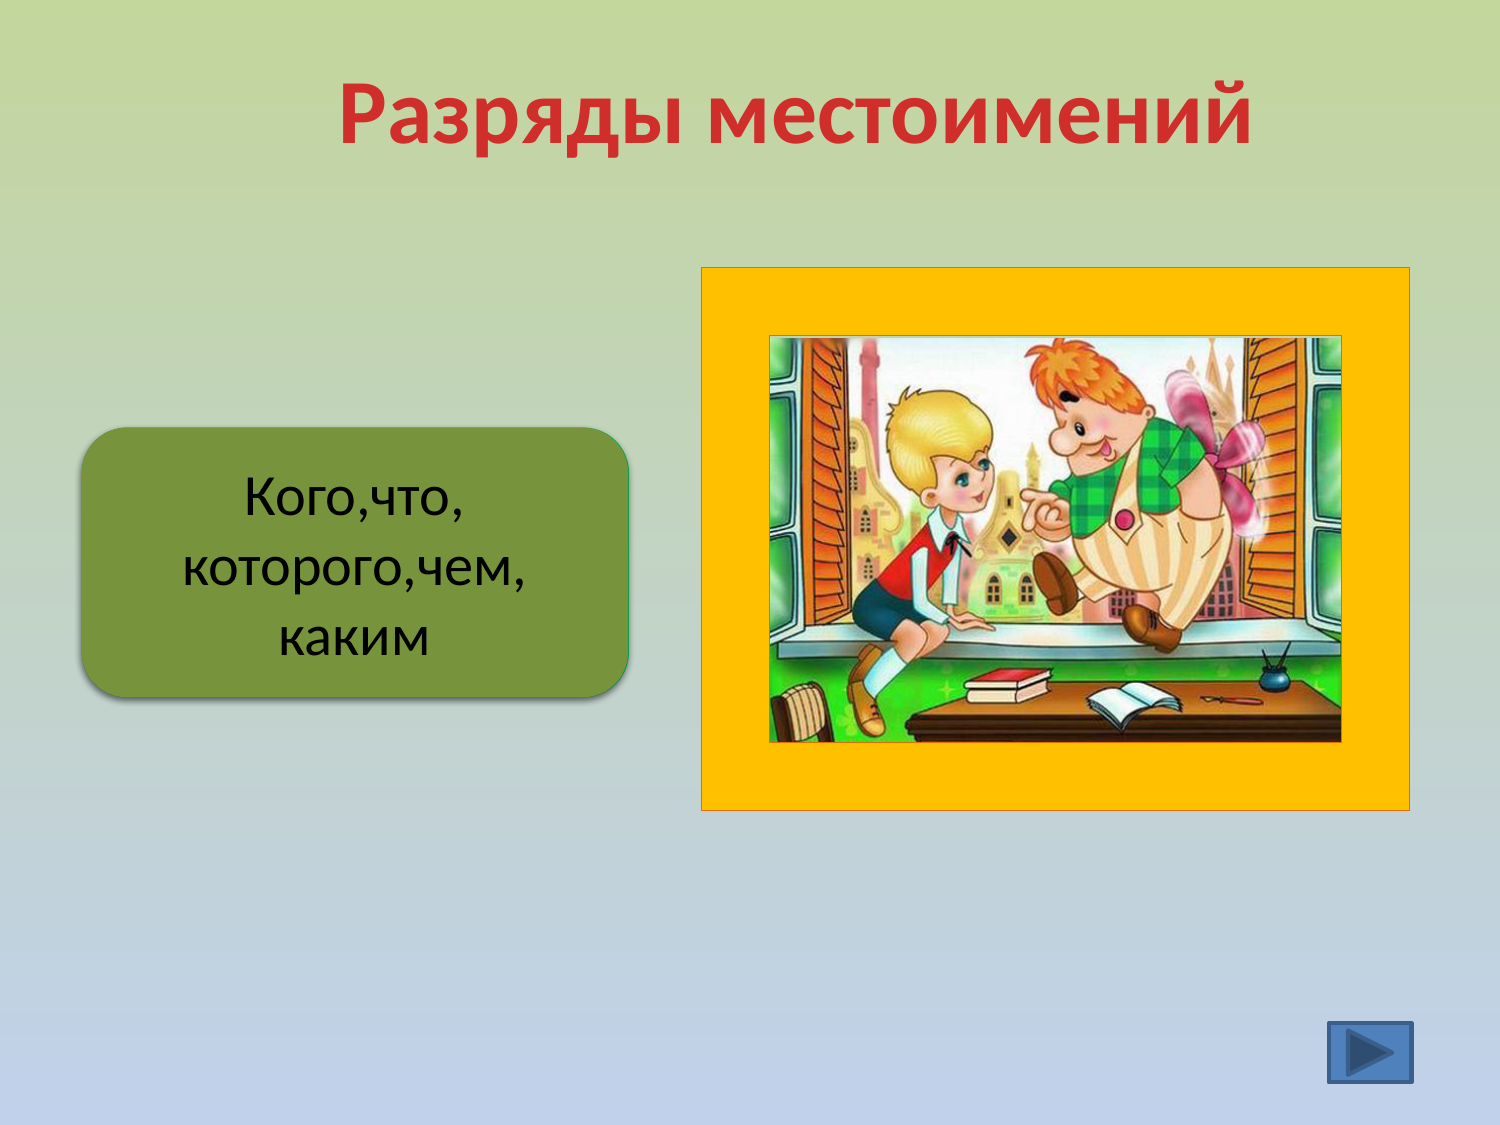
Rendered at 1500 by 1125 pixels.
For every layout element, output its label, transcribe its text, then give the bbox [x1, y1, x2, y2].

text_box [699, 265, 1412, 813]
text_box [79, 425, 636, 700]
text_box Разряды местоимений [323, 23, 1297, 174]
text_box [1327, 1021, 1414, 1084]
picture [751, 337, 1360, 761]
